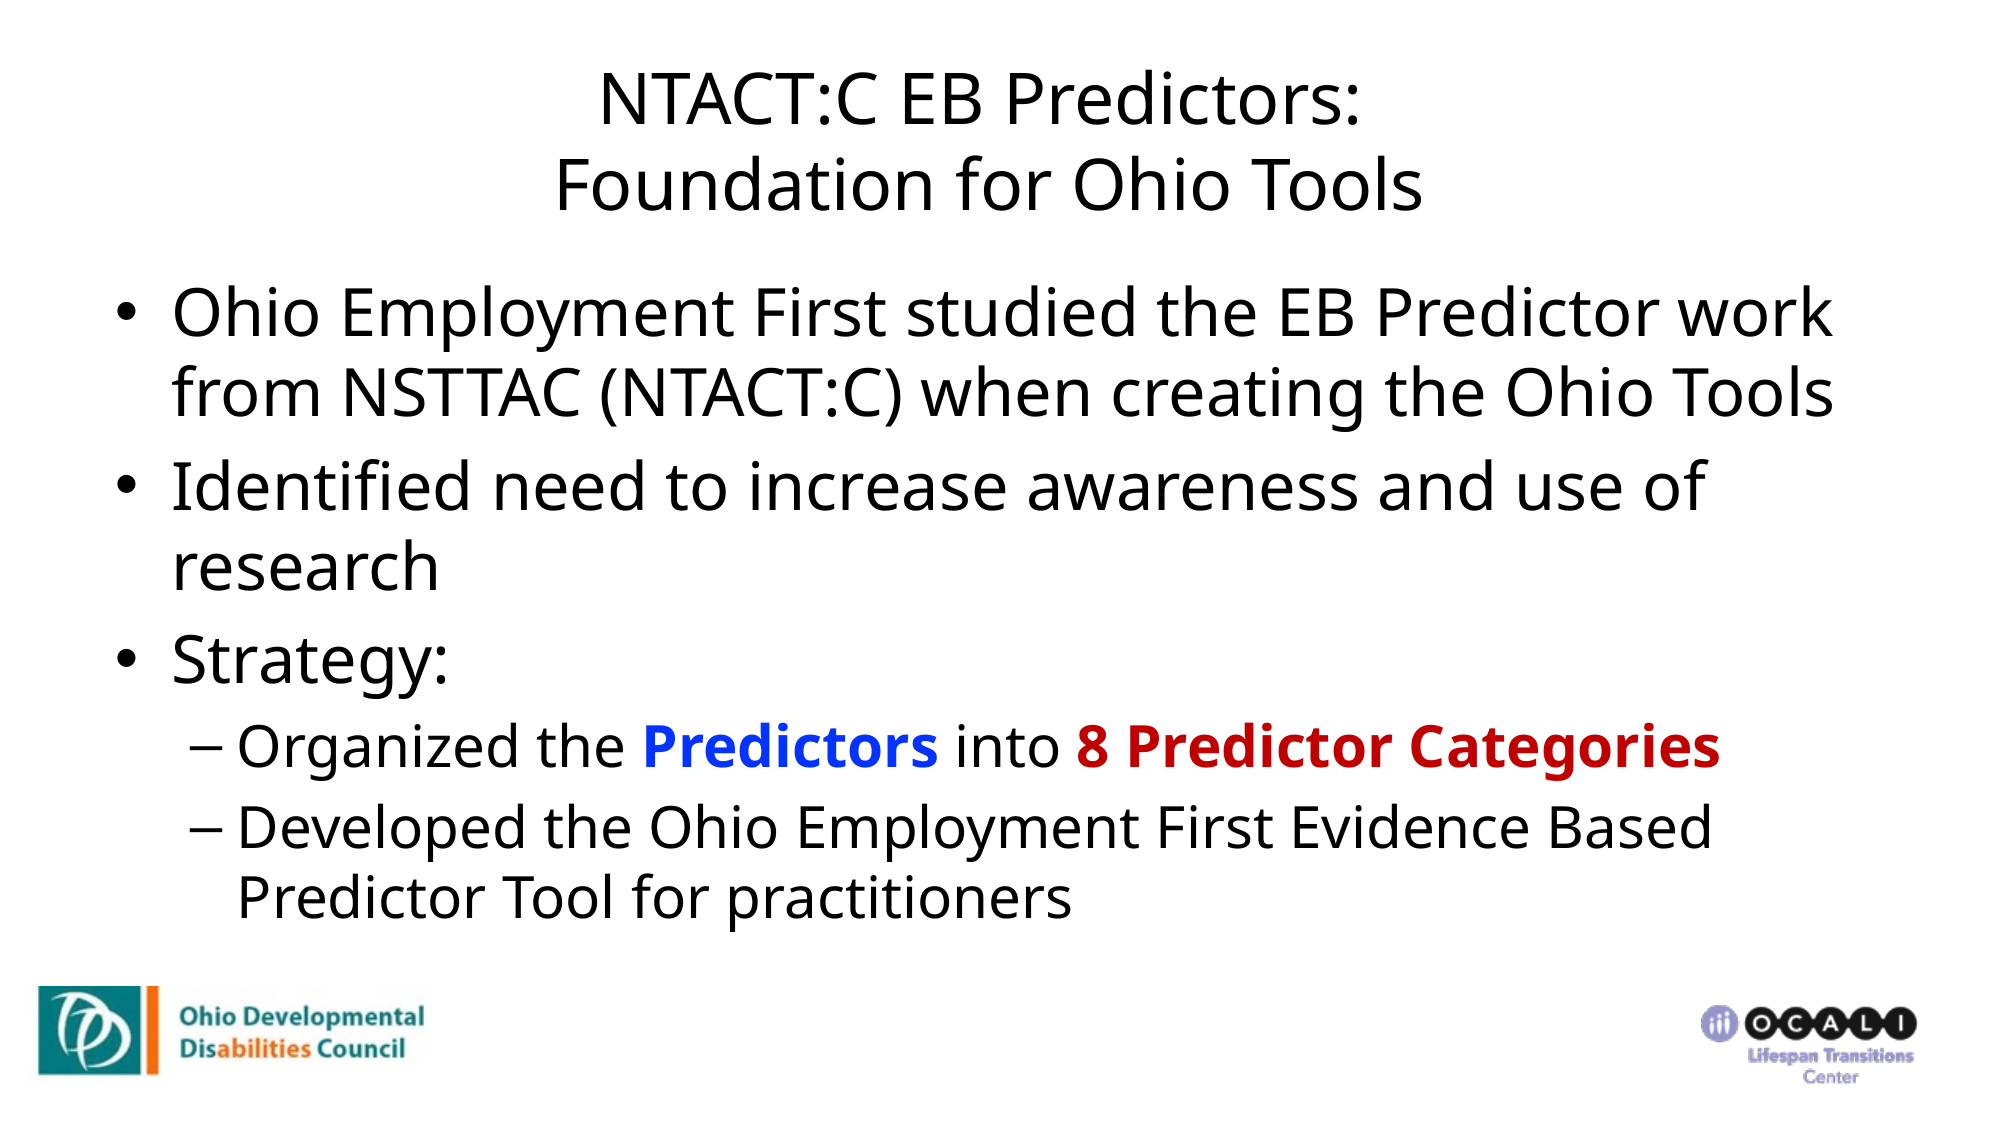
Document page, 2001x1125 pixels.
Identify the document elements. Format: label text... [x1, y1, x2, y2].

picture [26, 986, 471, 1085]
picture [1697, 1001, 1923, 1088]
title NTACT:C EB Predictors: Foundation for Ohio Tools [51, 45, 1928, 233]
list Ohio Employment First studied the EB Predictor work from NSTTAC (NTACT:C) when creating the Ohio Tools Identified need to increase awareness and use of research Strategy: Organized the Predictors into 8 Predictor Categories Developed the Ohio Employment First Evidence Based Predictor Tool for practitioners [99, 262, 1900, 1005]
